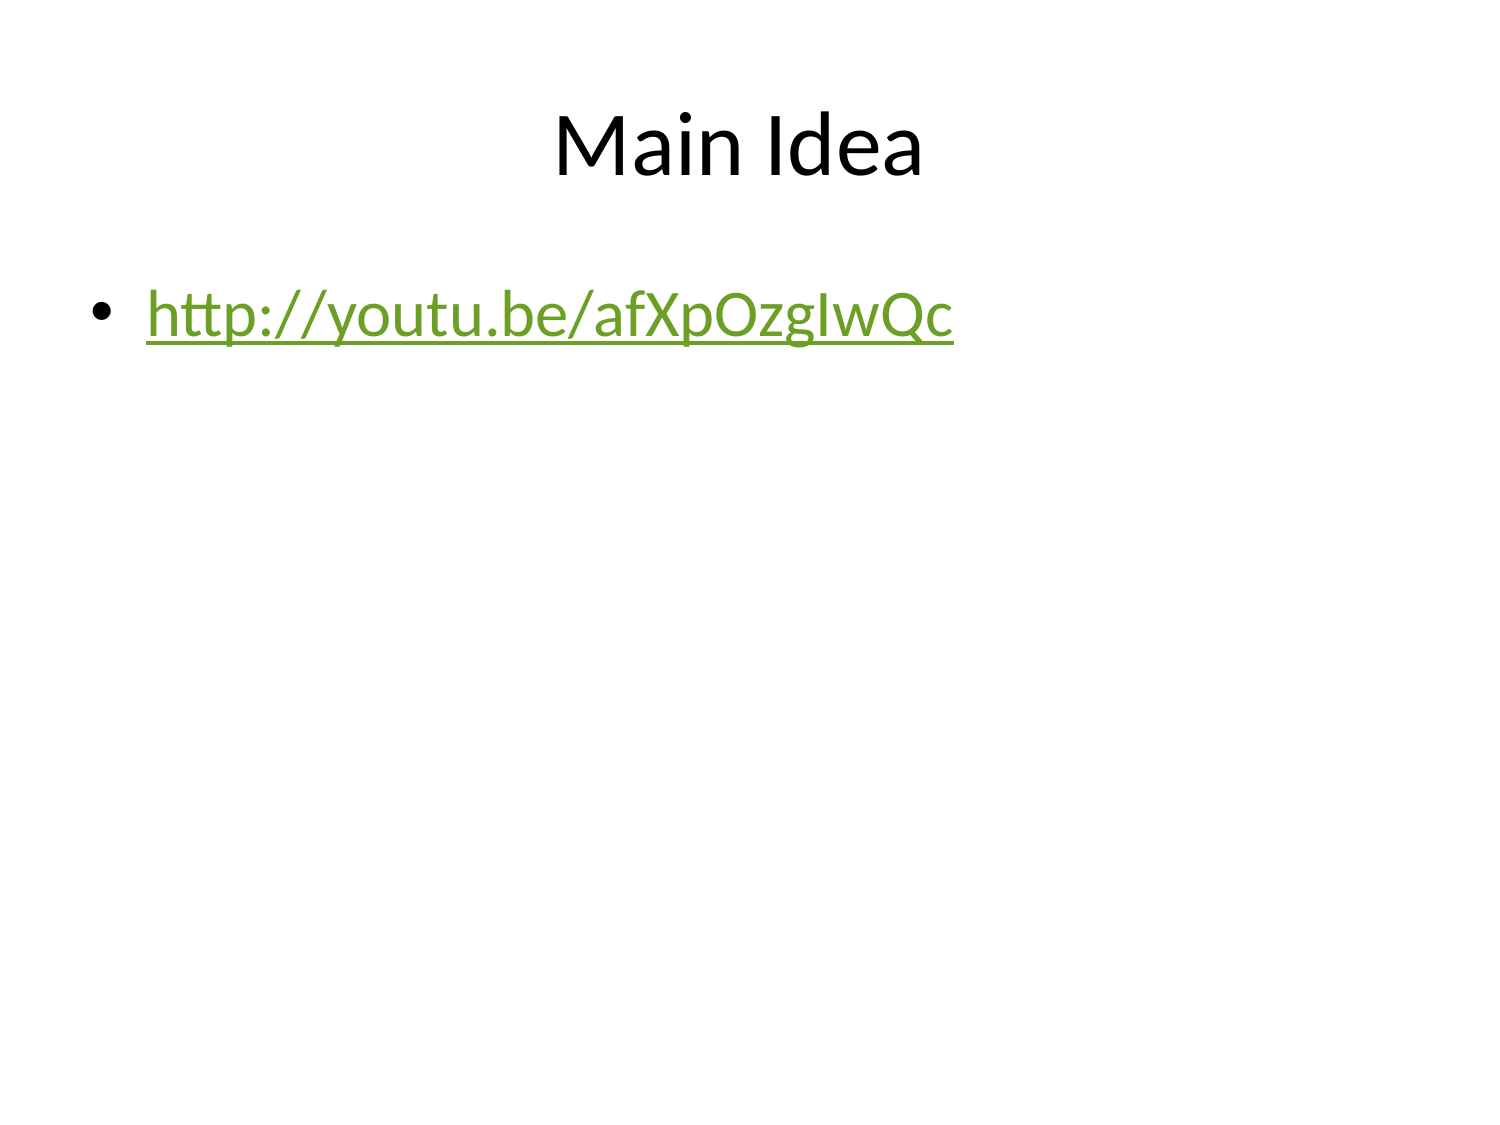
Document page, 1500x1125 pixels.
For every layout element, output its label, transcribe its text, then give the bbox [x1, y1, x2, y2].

title Main Idea [75, 45, 1425, 233]
list http://youtu.be/afXpOzgIwQc [75, 262, 1425, 1005]
